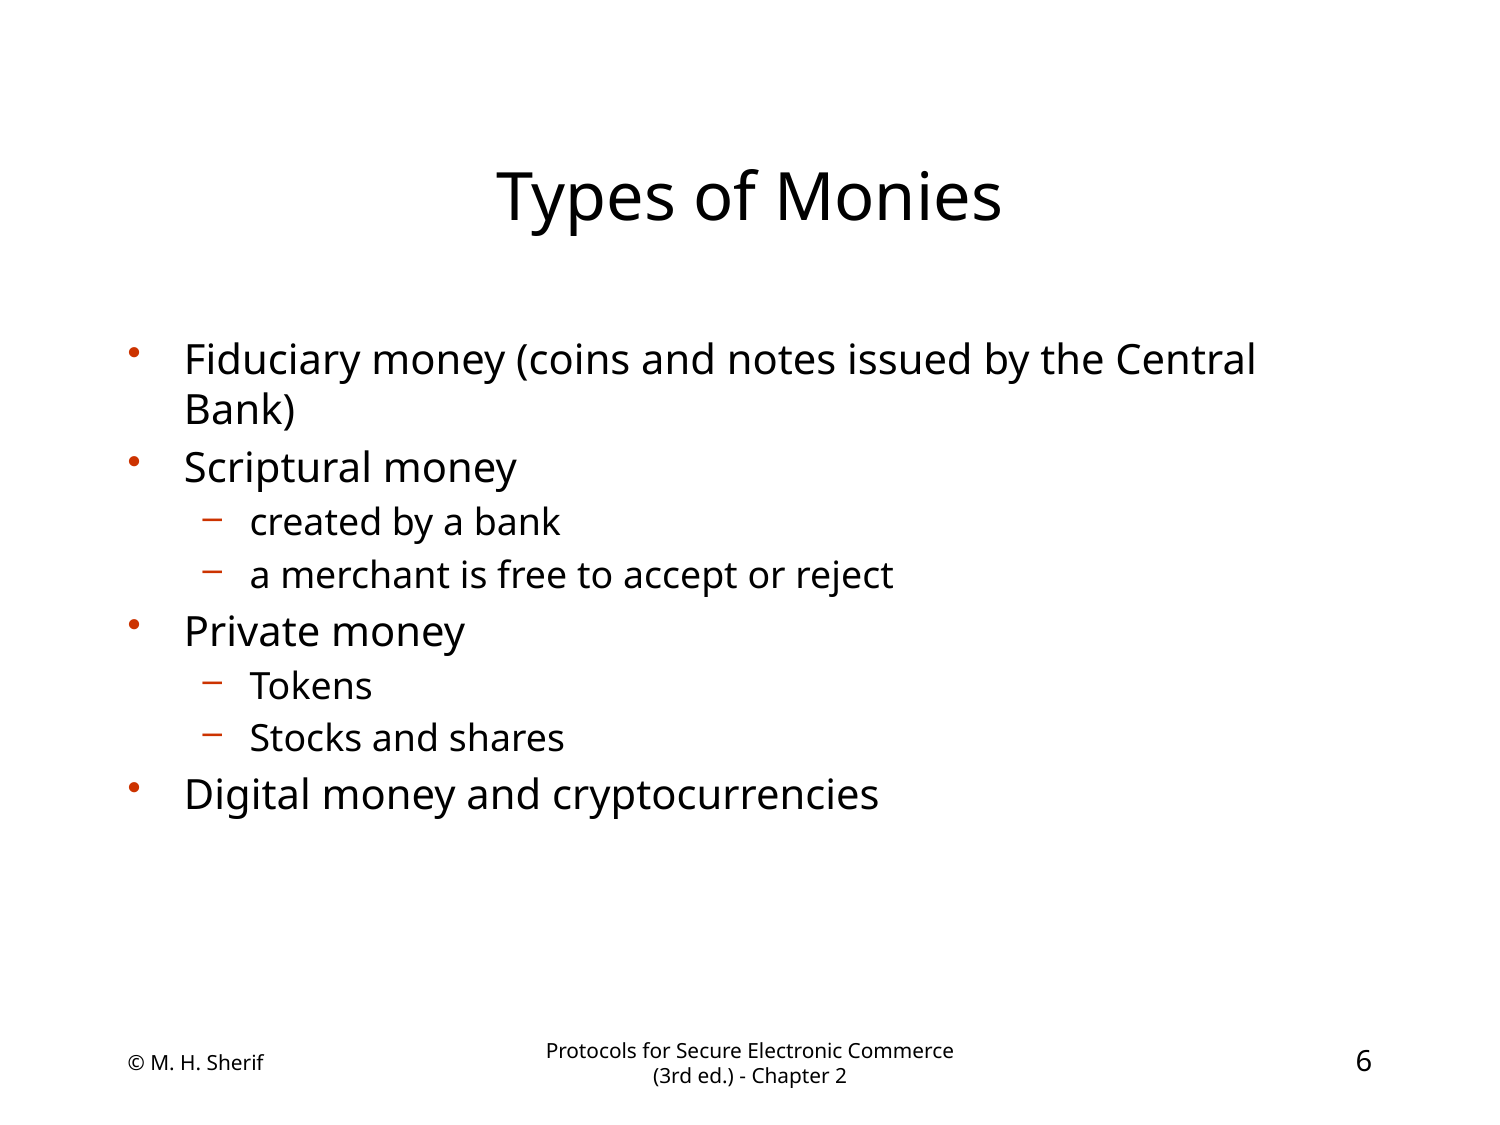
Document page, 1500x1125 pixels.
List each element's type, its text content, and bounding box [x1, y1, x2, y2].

list Fiduciary money (coins and notes issued by the Central Bank) Scriptural money created by a bank a merchant is free to accept or reject Private money Tokens Stocks and shares Digital money and cryptocurrencies [112, 324, 1388, 1000]
slide_number 6 [1074, 1025, 1388, 1100]
footer Protocols for Secure Electronic Commerce (3rd ed.) - Chapter 2 [512, 1025, 988, 1100]
title Types of Monies [112, 99, 1388, 288]
slide_number © M. H. Sherif [112, 1025, 425, 1100]
